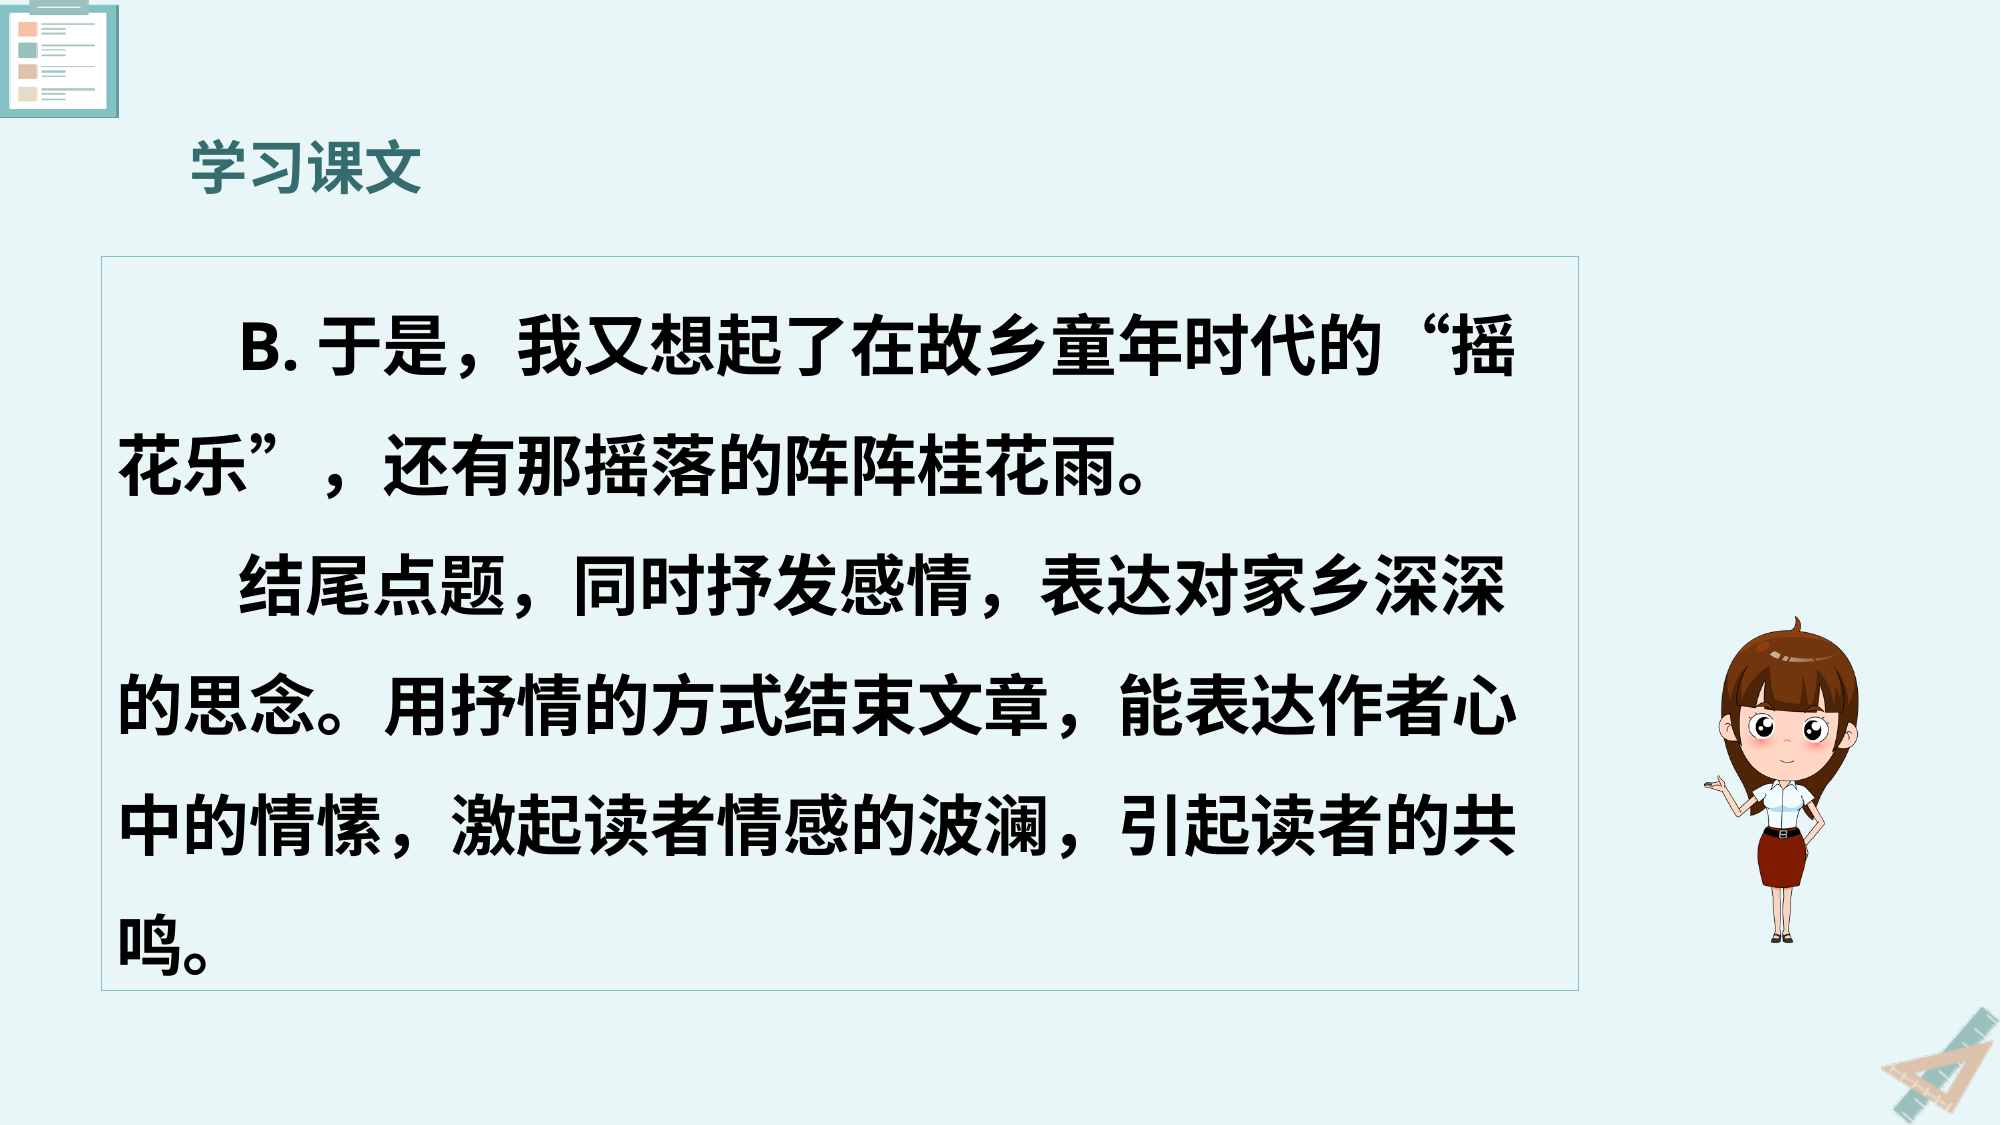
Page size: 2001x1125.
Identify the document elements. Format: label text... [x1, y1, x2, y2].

picture [1615, 616, 1947, 948]
text_box B.于是，我又想起了在故乡童年时代的“摇花乐”，还有那摇落的阵阵桂花雨。 结尾点题，同时抒发感情，表达对家乡深深的思念。用抒情的方式结束文章，能表达作者心中的情愫，激起读者情感的波澜，引起读者的共鸣。 [101, 256, 1579, 991]
picture [0, 0, 119, 119]
picture [1881, 1006, 2000, 1125]
text_box 学习课文 [174, 123, 438, 209]
